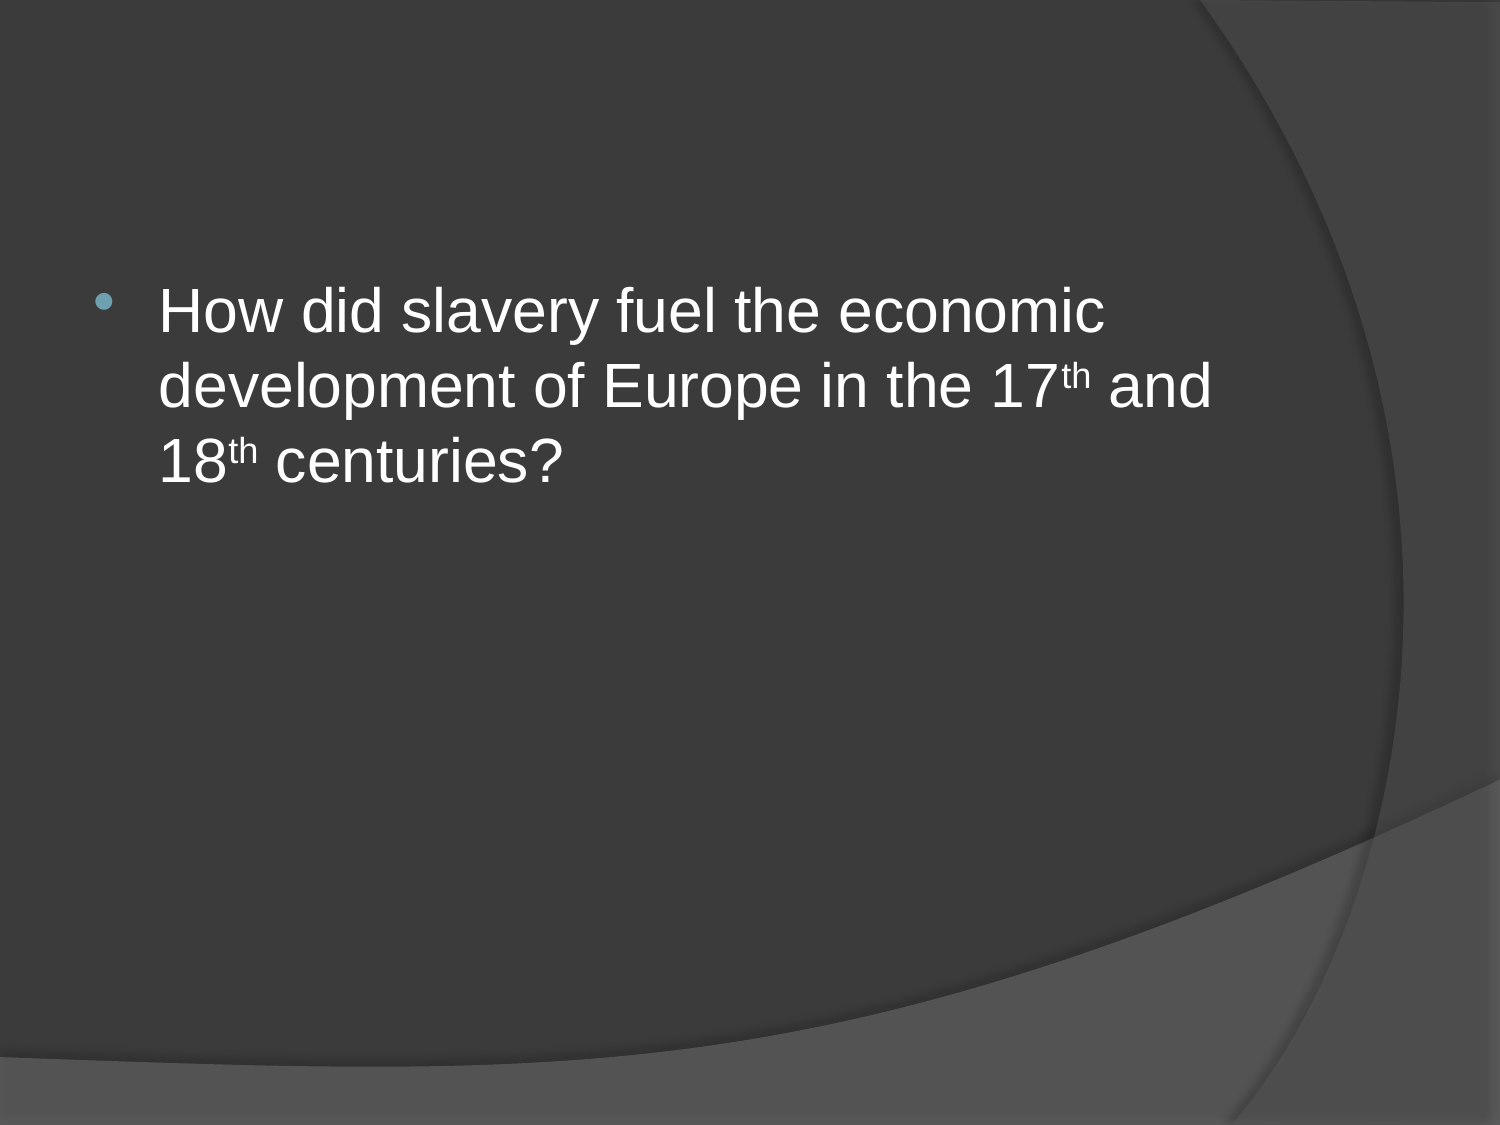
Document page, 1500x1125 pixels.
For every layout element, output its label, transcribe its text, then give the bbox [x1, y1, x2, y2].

list How did slavery fuel the economic development of Europe in the 17th and 18th centuries? [75, 262, 1300, 1005]
